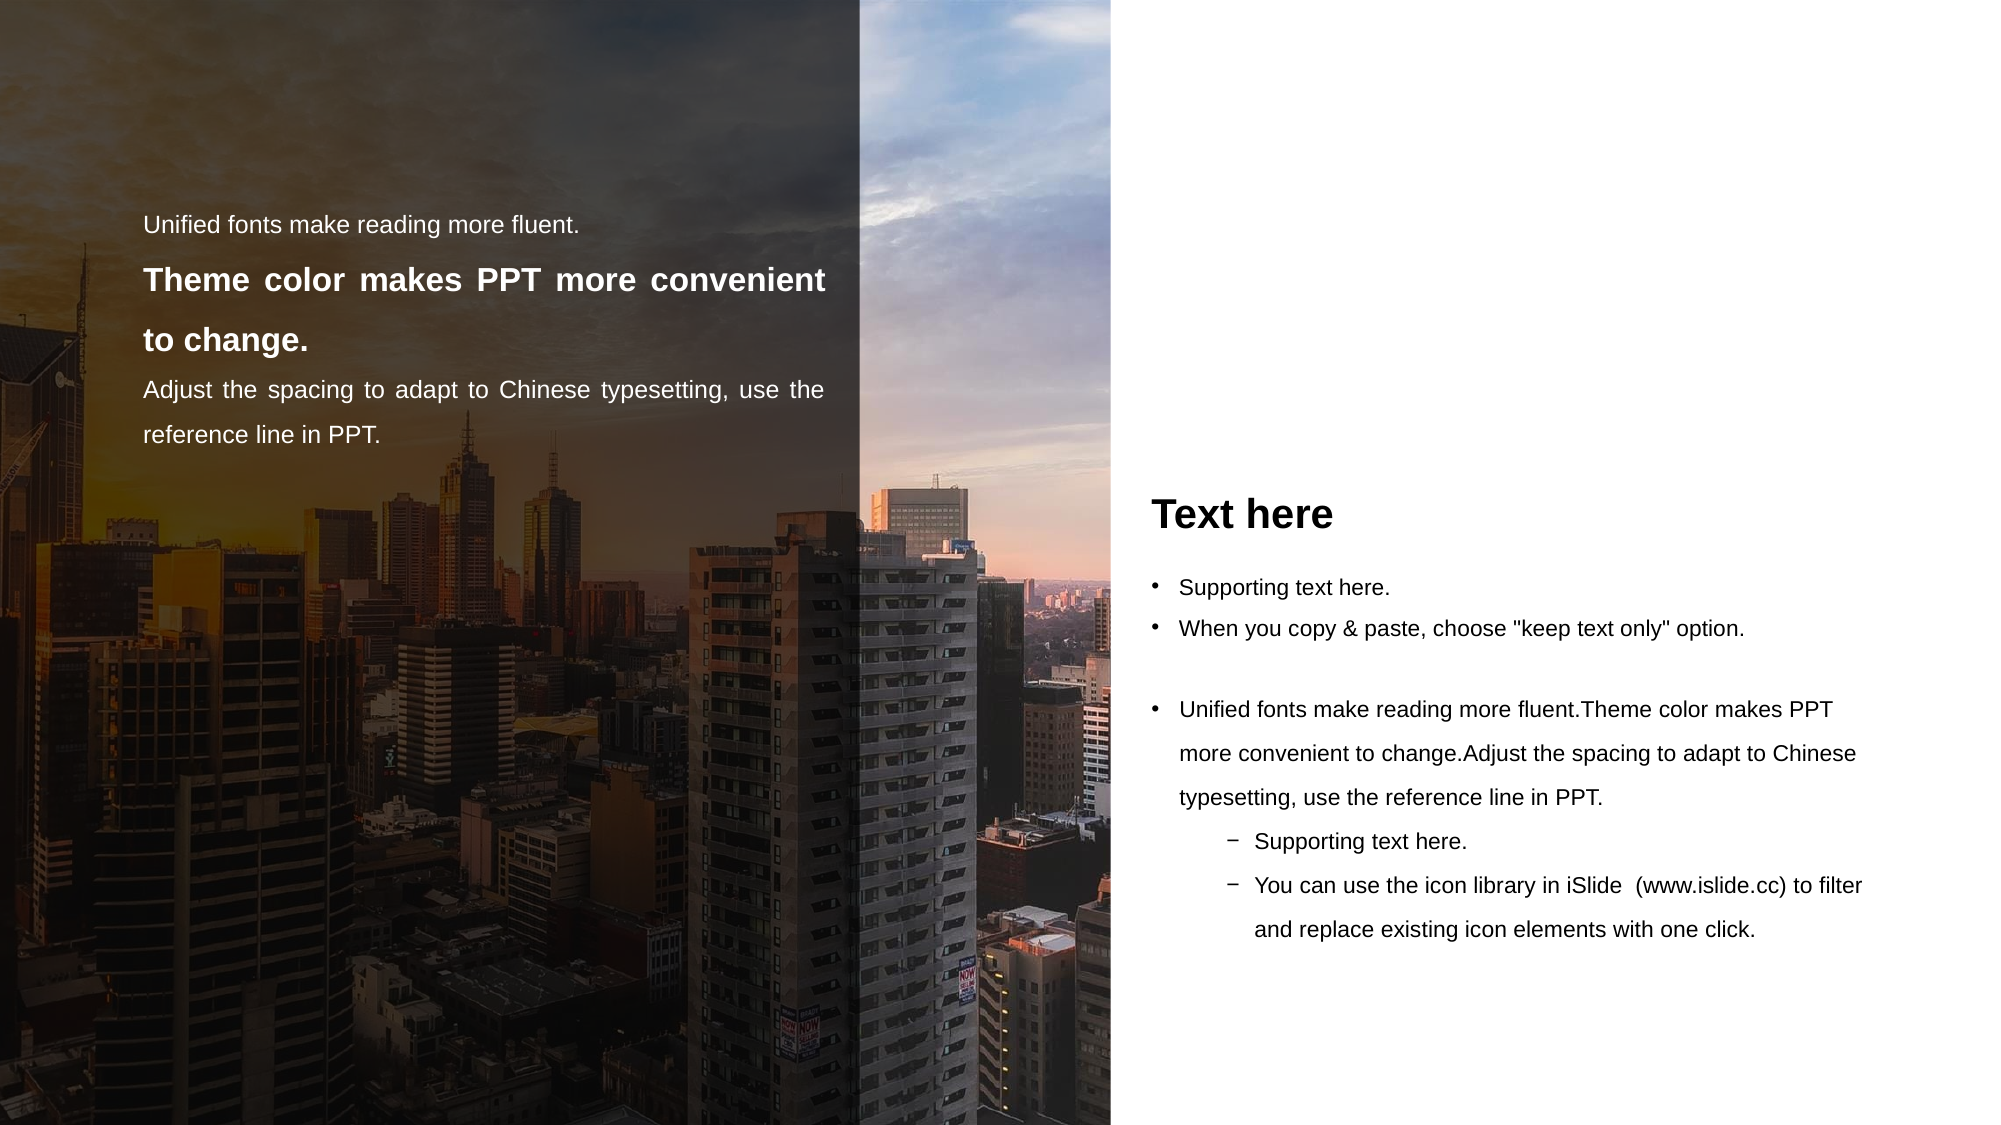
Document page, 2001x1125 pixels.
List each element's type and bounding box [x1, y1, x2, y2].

text_box [0, 0, 1890, 1125]
